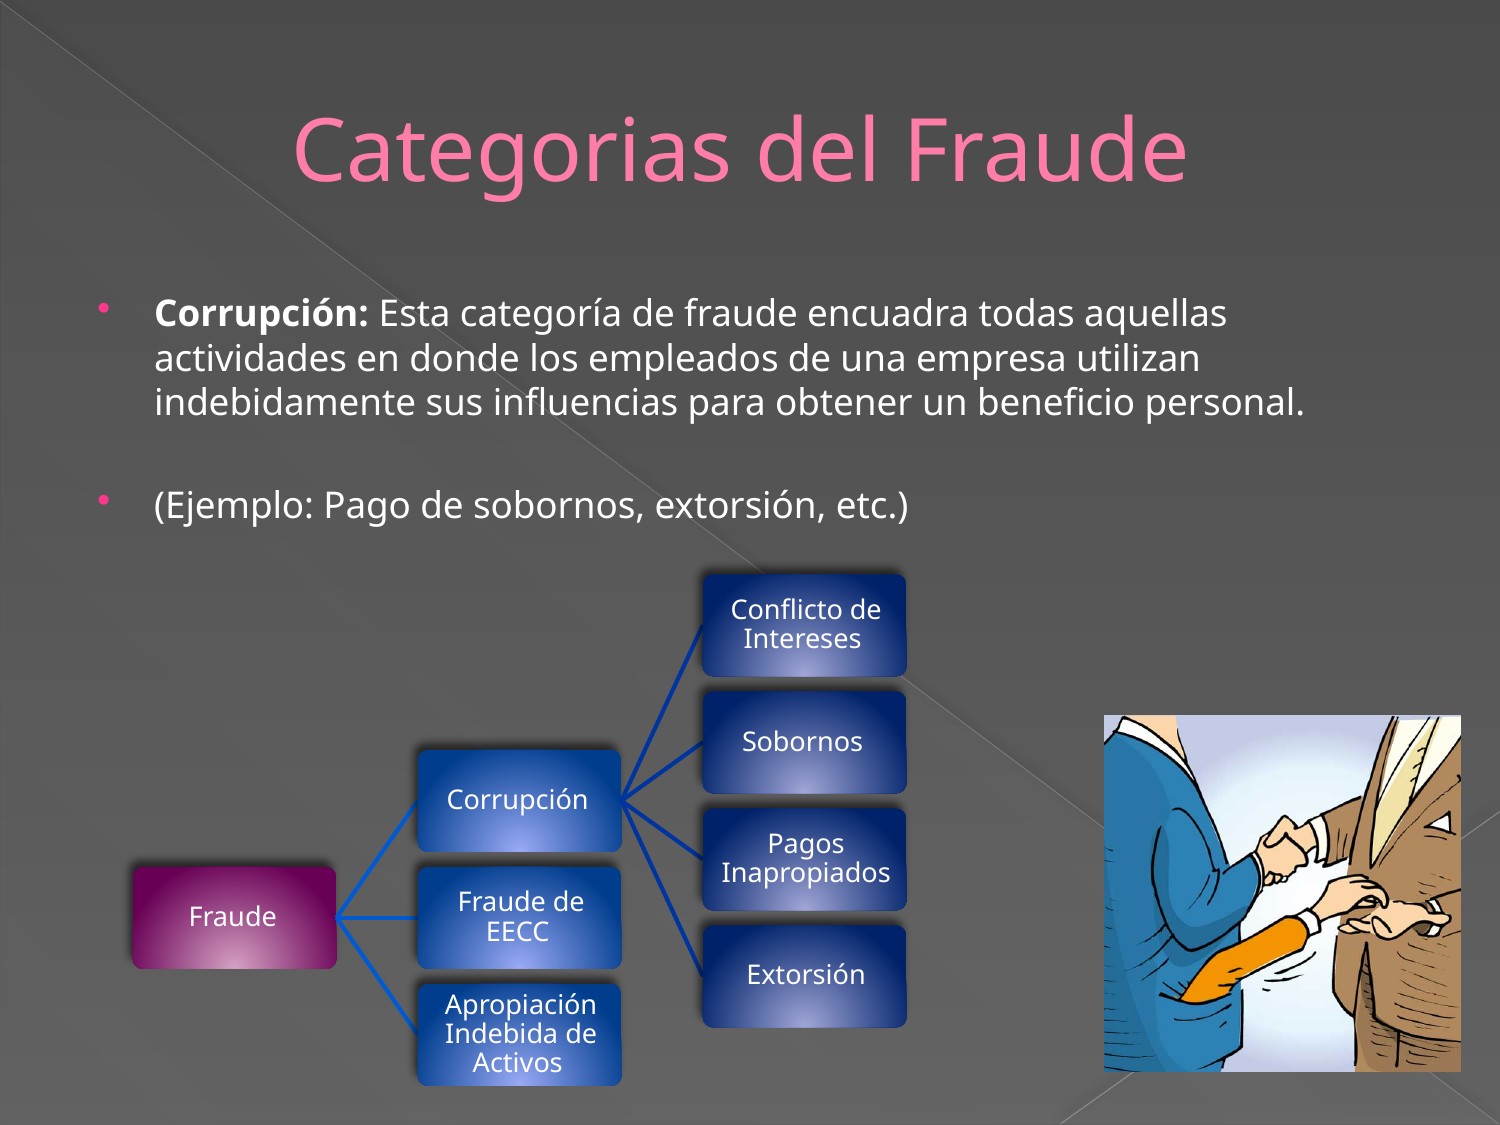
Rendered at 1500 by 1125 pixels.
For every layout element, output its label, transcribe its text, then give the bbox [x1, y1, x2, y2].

title Categorias del Fraude [76, 42, 1427, 250]
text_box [29, 573, 1011, 1086]
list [1104, 715, 1461, 1073]
list Corrupción: Esta categoría de fraude encuadra todas aquellas actividades en donde los empleados de una empresa utilizan indebidamente sus influencias para obtener un beneficio personal. (Ejemplo: Pago de sobornos, extorsión, etc.) [75, 282, 1376, 563]
